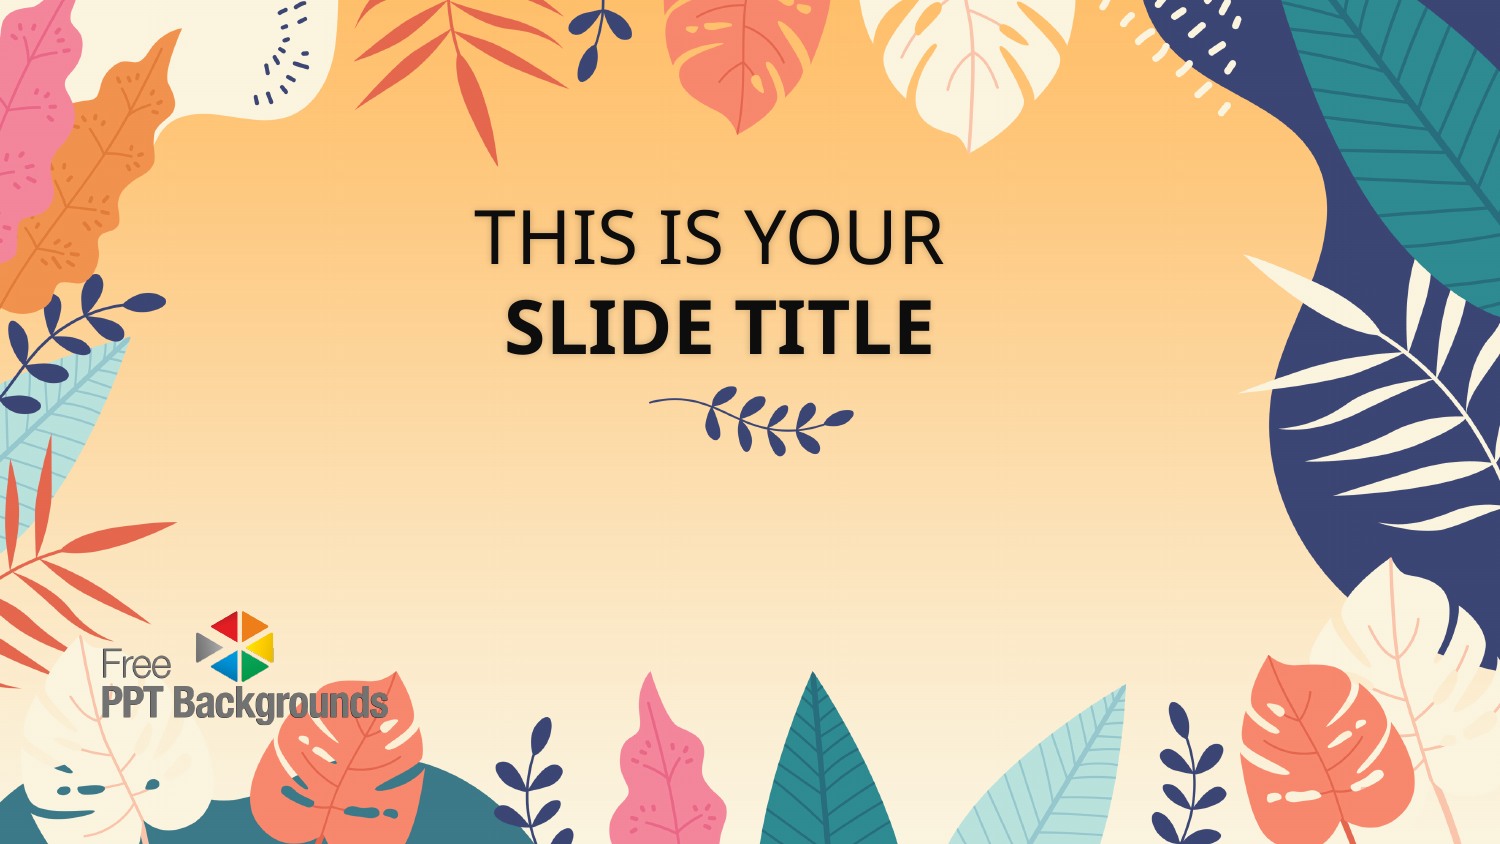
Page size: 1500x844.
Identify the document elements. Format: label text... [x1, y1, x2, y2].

picture [0, 0, 1500, 844]
title THIS IS YOUR SLIDE TITLE [450, 111, 991, 448]
